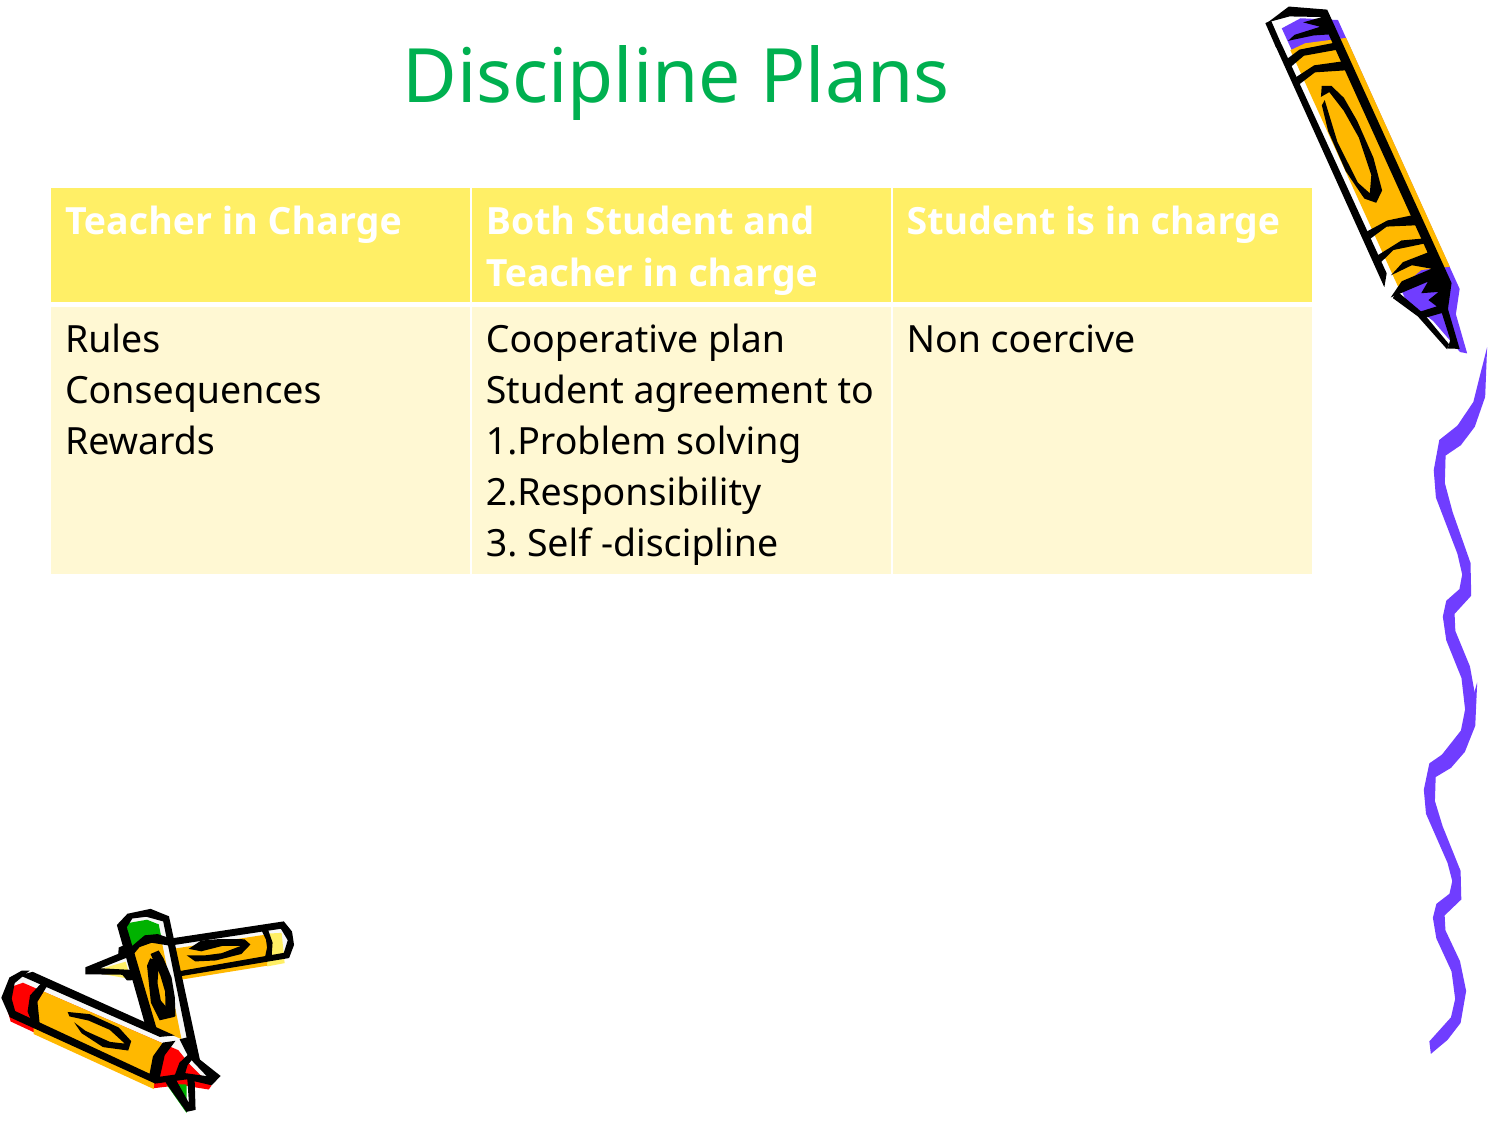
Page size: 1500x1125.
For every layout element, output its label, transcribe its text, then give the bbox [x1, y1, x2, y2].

table_header Teacher in Charge [51, 188, 470, 302]
table_header Both Student and Teacher in charge [472, 188, 891, 302]
table_header Student is in charge [893, 188, 1312, 302]
title Discipline Plans [112, 24, 1240, 126]
table_cell Non coercive [893, 307, 1312, 574]
table_cell Rules Consequences Rewards [51, 307, 470, 574]
table_cell Cooperative plan Student agreement to 1.Problem solving 2.Responsibility 3. Self -discipline [472, 307, 891, 574]
